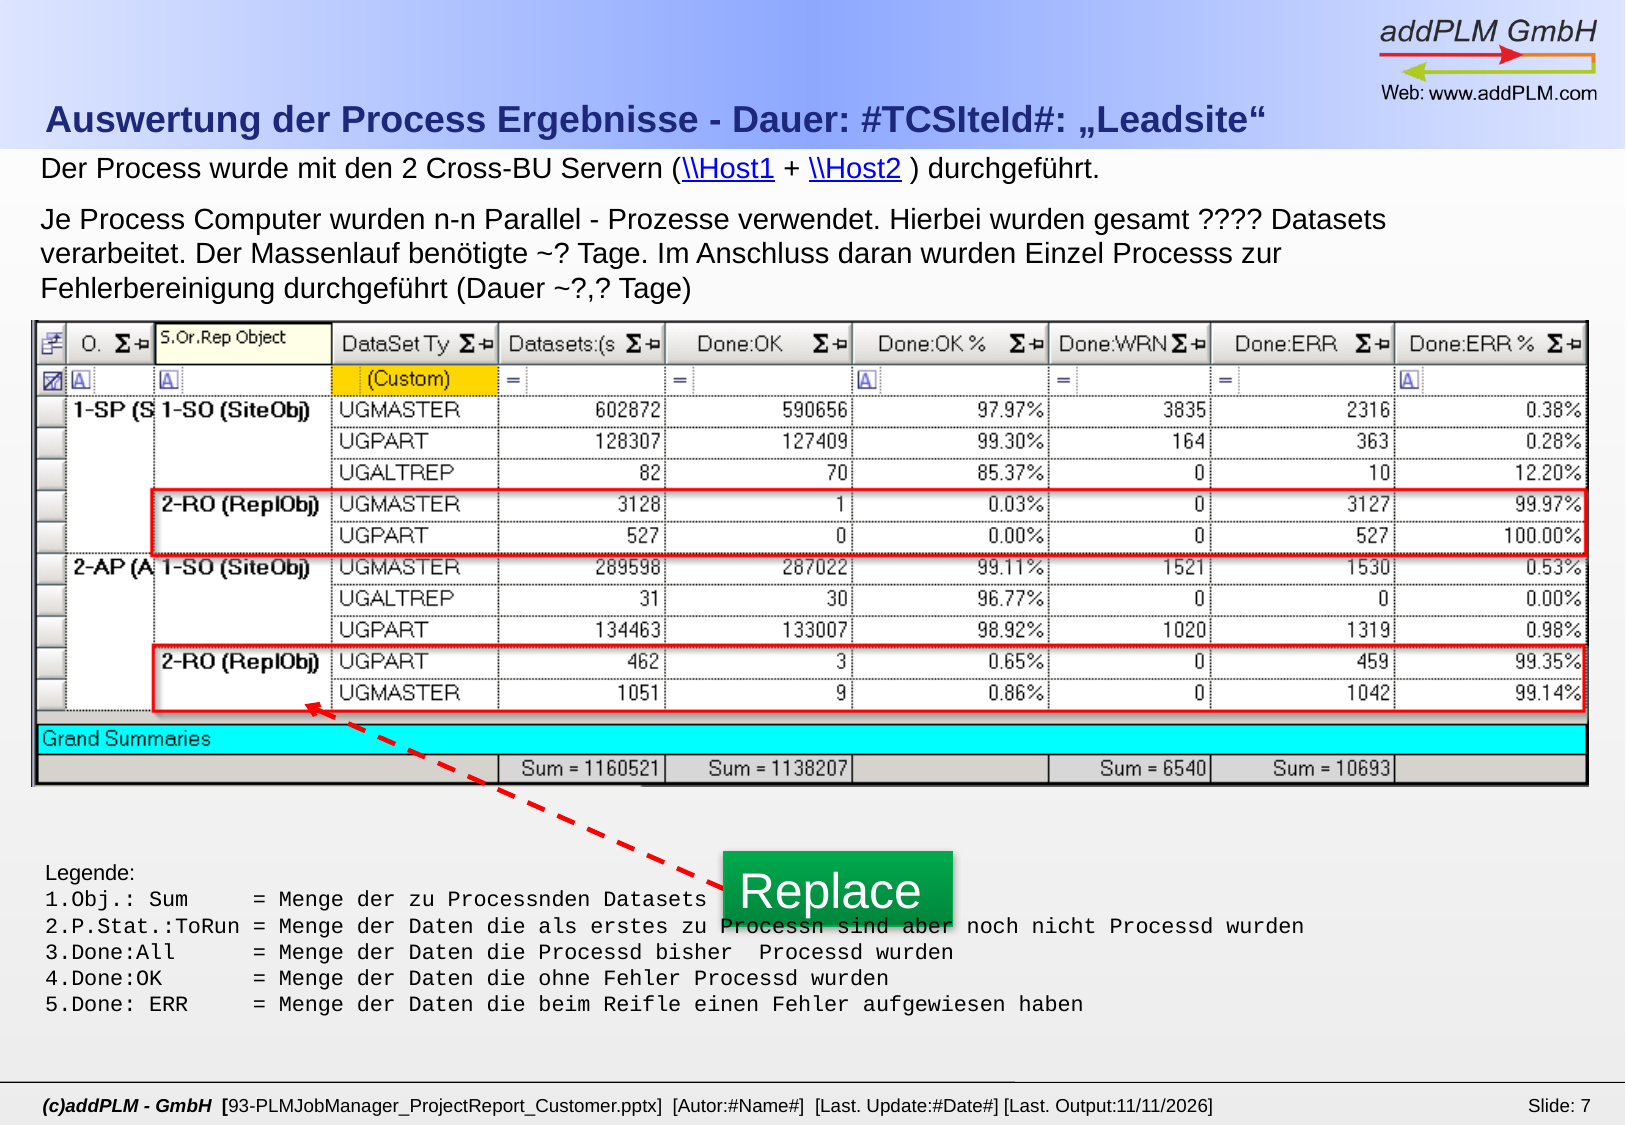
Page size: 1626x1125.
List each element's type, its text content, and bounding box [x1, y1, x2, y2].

text_box Legende: Obj.: Sum = Menge der zu Processnden Datasets P.Stat.:ToRun = Menge der Daten die als erstes zu Processn sind aber noch nicht Processd wurden Done:All = Menge der Daten die Processd bisher Processd wurden Done:OK = Menge der Daten die ohne Fehler Processd wurden Done: ERR = Menge der Daten die beim Reifle einen Fehler aufgewiesen haben [30, 851, 1550, 1024]
list Der Process wurde mit den 2 Cross-BU Servern (\\Host1 + \\Host2 ) durchgeführt. [25, 141, 1569, 193]
text_box Je Process Computer wurden n-n Parallel - Prozesse verwendet. Hierbei wurden gesamt ???? Datasets verarbeitet. Der Massenlauf benötigte ~? Tage. Im Anschluss daran wurden Einzel Processs zur Fehlerbereinigung durchgeführt (Dauer ~?,? Tage) [25, 192, 1524, 313]
title Auswertung der Process Ergebnisse - Dauer: #TCSIteId#: „Leadsite“ [45, 67, 1586, 131]
picture [1379, 19, 1597, 100]
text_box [304, 703, 725, 890]
picture [31, 319, 1589, 787]
